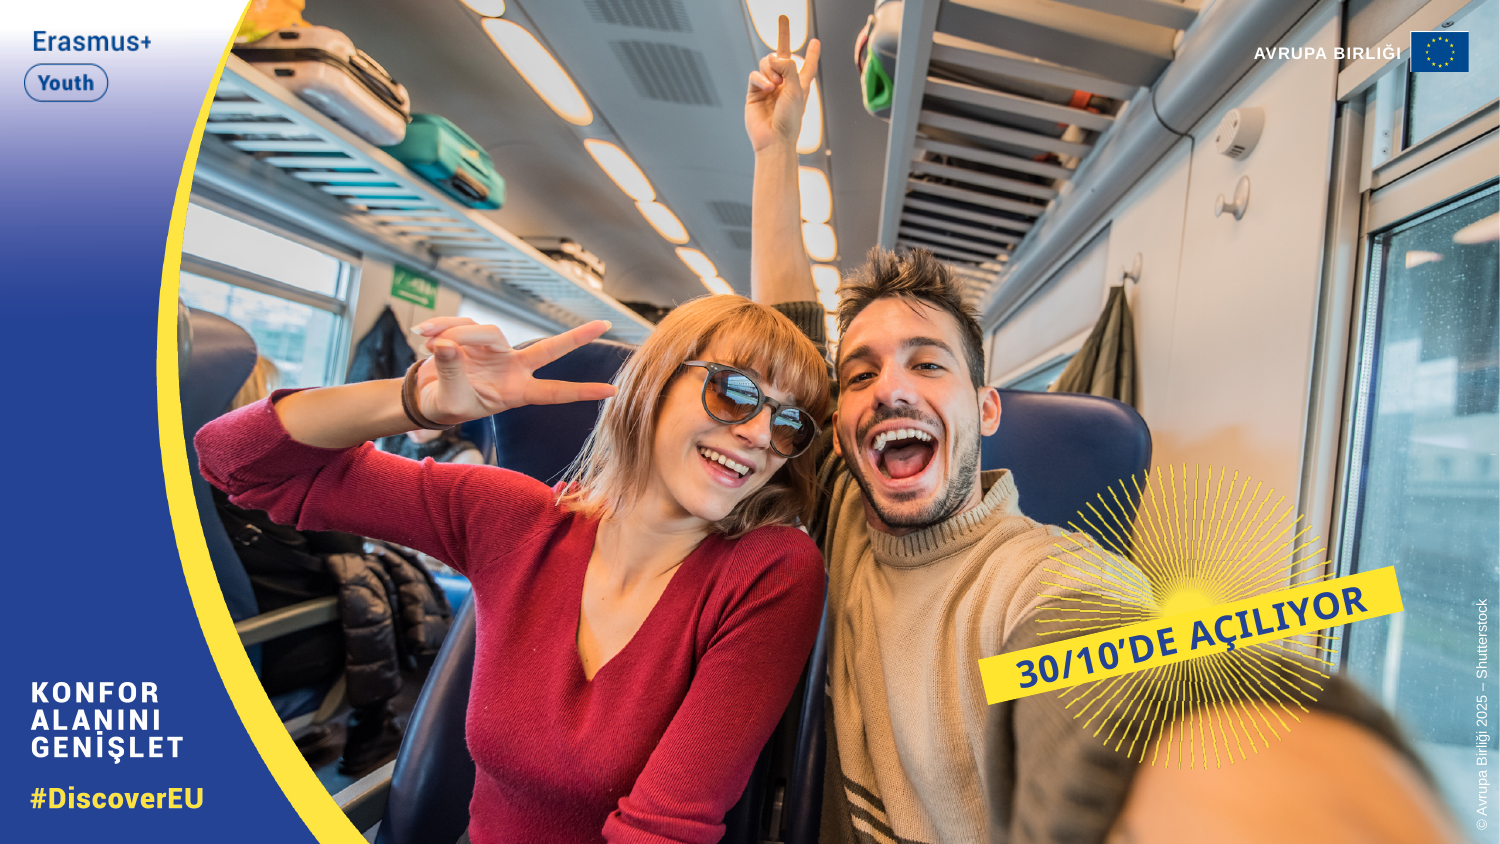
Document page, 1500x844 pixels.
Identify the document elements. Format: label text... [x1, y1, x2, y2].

picture [0, 0, 1500, 844]
list 30/10’de açiliyor [977, 565, 1404, 706]
